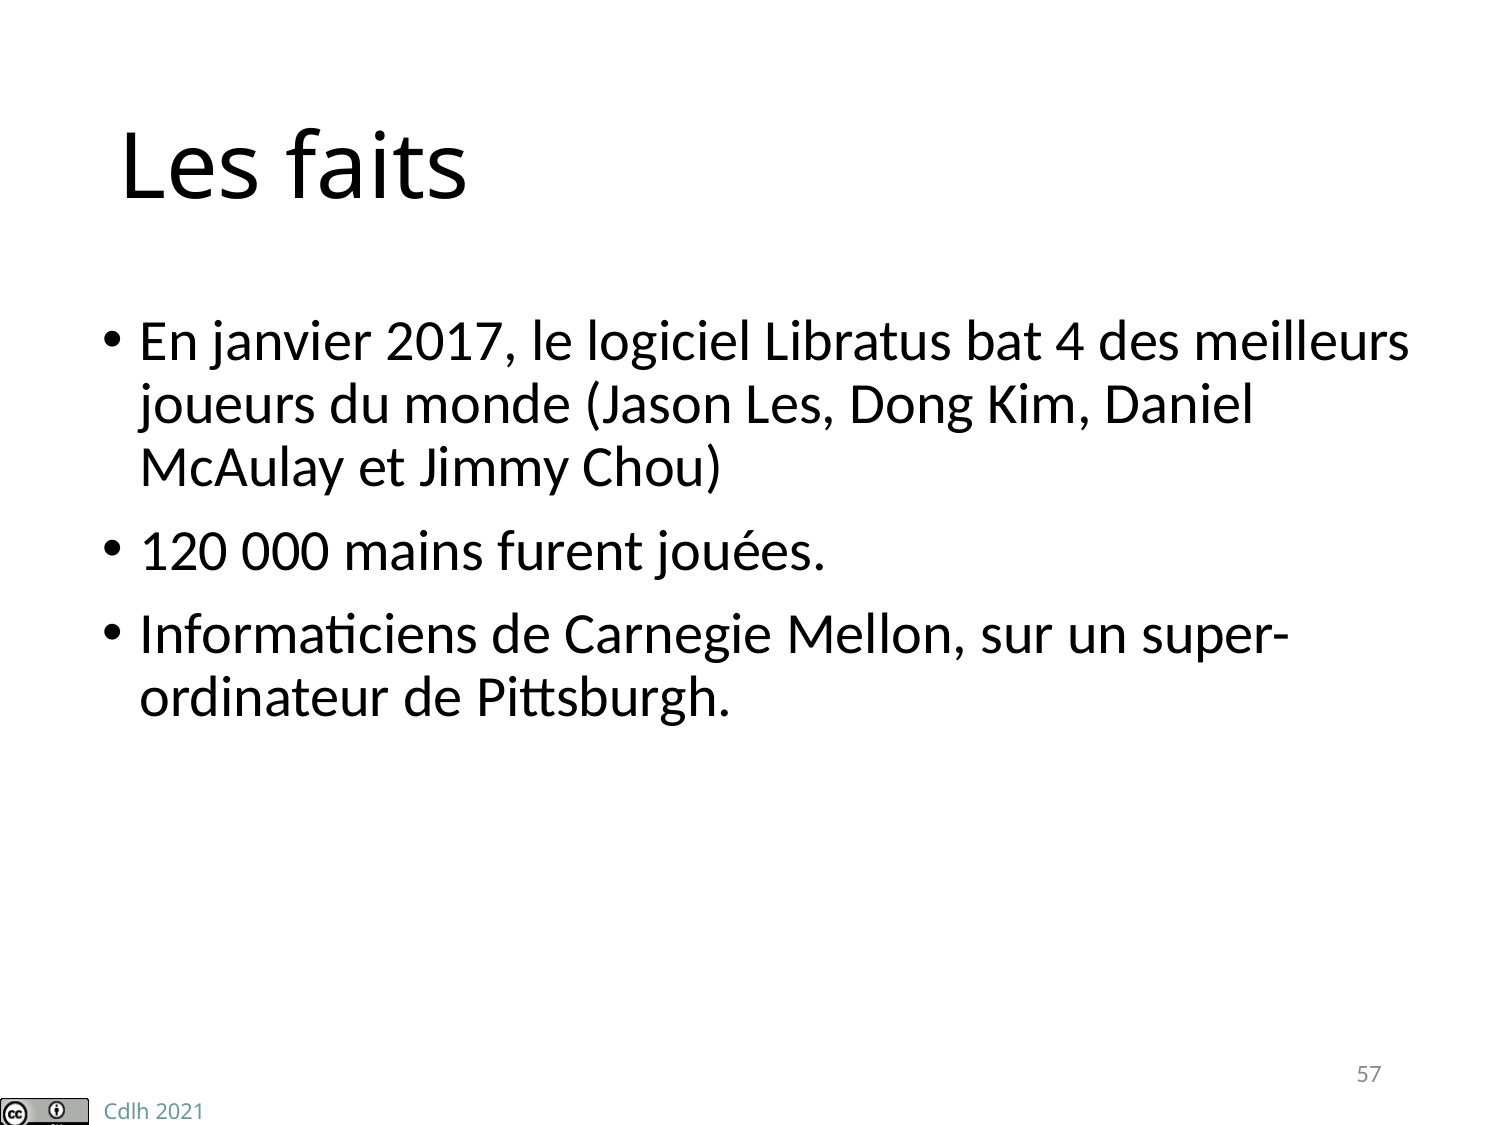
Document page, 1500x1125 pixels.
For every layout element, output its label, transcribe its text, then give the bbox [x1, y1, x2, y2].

title Les faits [103, 59, 1397, 278]
picture [0, 1098, 89, 1125]
slide_number 57 [1059, 1042, 1397, 1103]
list En janvier 2017, le logiciel Libratus bat 4 des meilleurs joueurs du monde (Jason Les, Dong Kim, Daniel McAulay et Jimmy Chou) 120 000 mains furent jouées. Informaticiens de Carnegie Mellon, sur un super-ordinateur de Pittsburgh. [87, 302, 1452, 1017]
